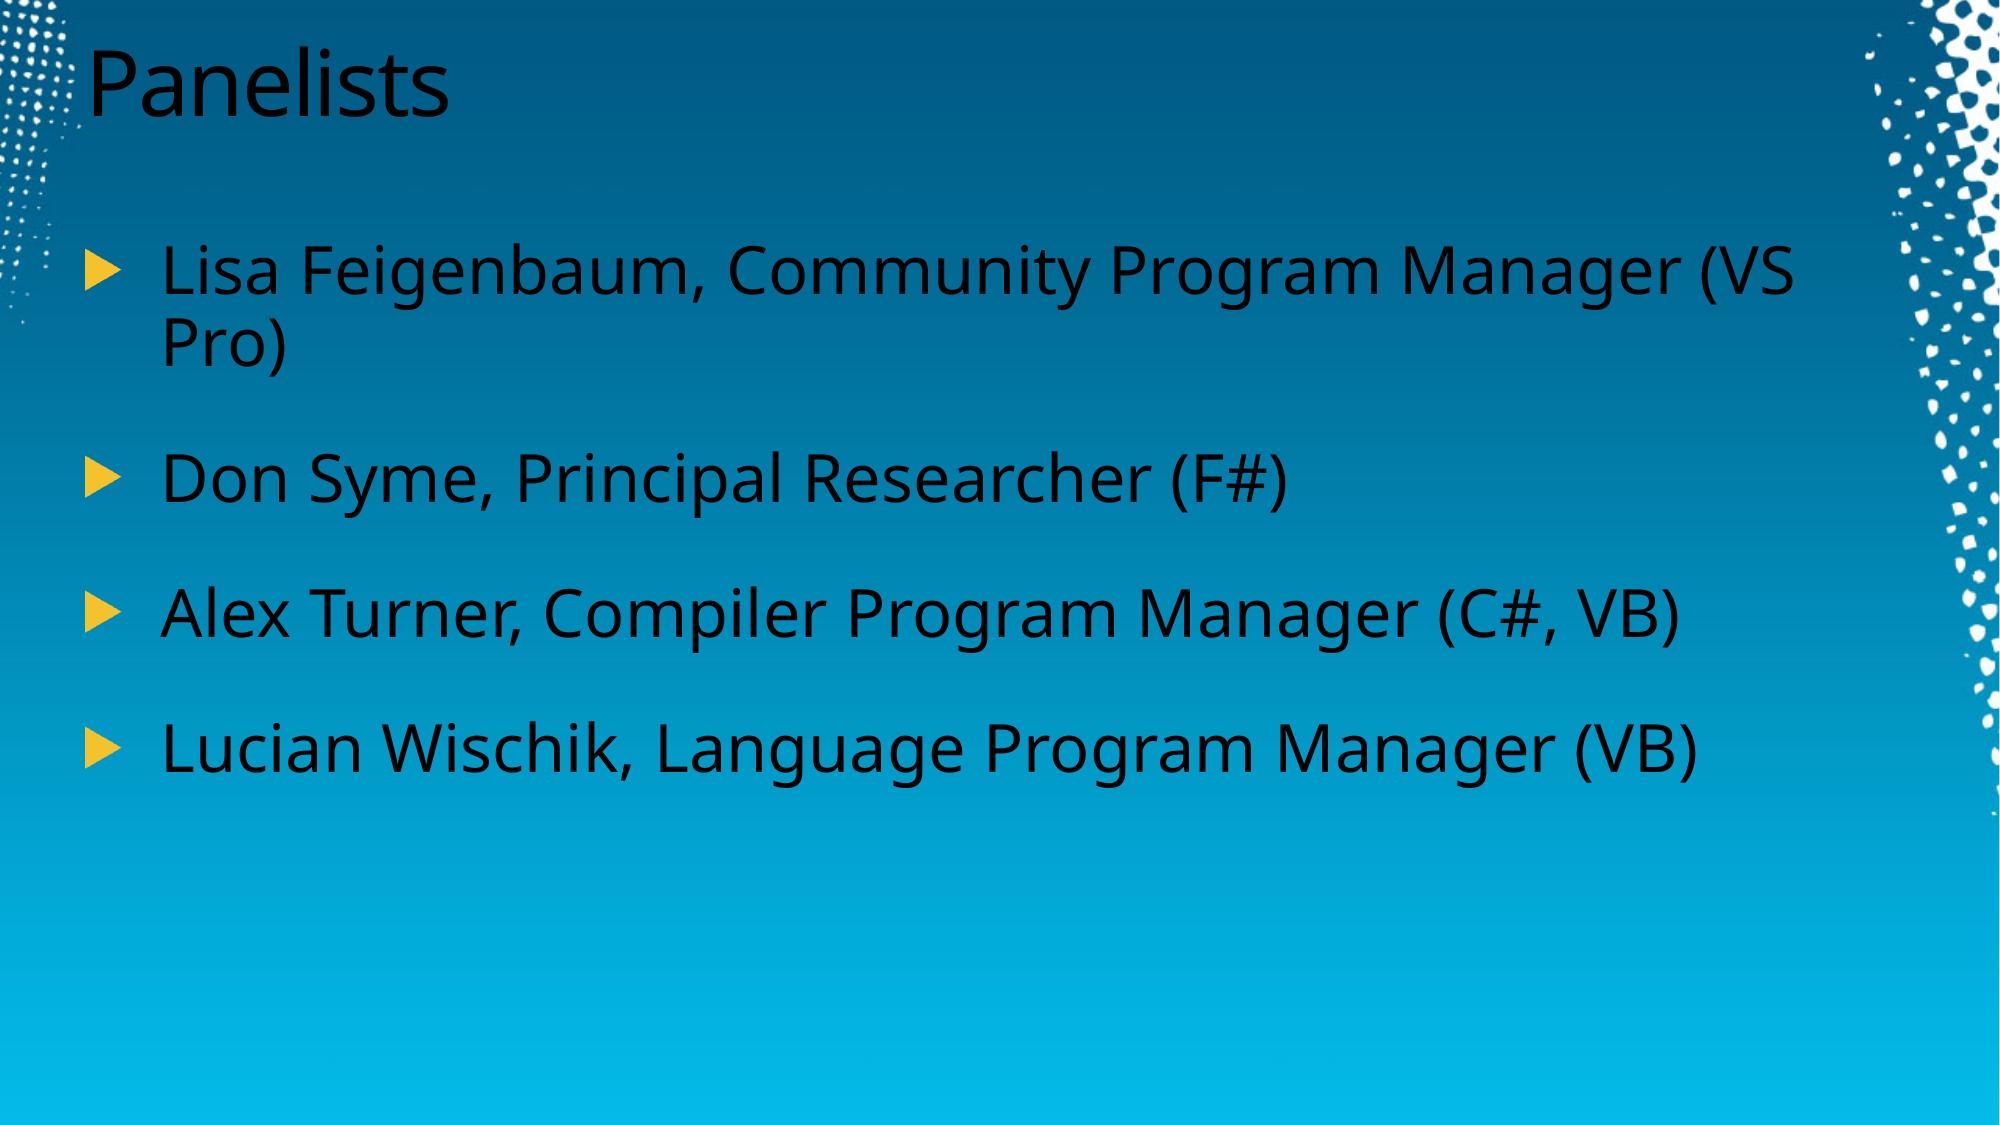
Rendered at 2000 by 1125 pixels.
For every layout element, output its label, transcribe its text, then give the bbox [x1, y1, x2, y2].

picture [1963, 535, 1977, 550]
picture [1037, 737, 1048, 742]
picture [1972, 312, 1985, 322]
picture [1981, 604, 2000, 620]
picture [202, 738, 222, 771]
picture [1958, 445, 1968, 460]
picture [1984, 349, 1992, 357]
picture [56, 47, 64, 55]
picture [1991, 747, 2000, 765]
picture [1982, 714, 1993, 729]
picture [1955, 246, 1965, 256]
picture [47, 0, 57, 10]
picture [1946, 155, 1961, 167]
picture [1921, 0, 1934, 8]
picture [55, 62, 62, 69]
picture [9, 84, 15, 91]
list Lisa Feigenbaum, Community Program Manager (VS Pro) Don Syme, Principal Researcher (F#) Alex Turner, Compiler Program Manager (C#, VB) Lucian Wischik, Language Program Manager (VB) [85, 237, 1914, 729]
picture [733, 737, 761, 771]
picture [86, 592, 119, 631]
picture [1952, 502, 1967, 516]
picture [1963, 335, 1972, 344]
picture [1417, 737, 1444, 771]
picture [1145, 737, 1156, 742]
picture [1456, 737, 1485, 787]
picture [1497, 737, 1525, 771]
picture [1945, 213, 1955, 220]
picture [1287, 729, 1327, 771]
picture [1994, 382, 2000, 391]
picture [1963, 278, 1976, 291]
picture [1973, 368, 1982, 380]
picture [1914, 308, 1929, 326]
picture [1983, 404, 1992, 414]
picture [497, 737, 520, 771]
picture [10, 69, 17, 78]
picture [1229, 737, 1250, 771]
picture [30, 14, 40, 23]
picture [1095, 737, 1124, 787]
picture [3, 10, 11, 18]
picture [772, 737, 801, 787]
picture [662, 729, 686, 771]
picture [0, 155, 5, 163]
picture [17, 129, 23, 136]
picture [1960, 392, 1970, 403]
picture [34, 101, 43, 111]
picture [18, 0, 29, 6]
picture [1054, 737, 1084, 771]
picture [289, 737, 316, 771]
picture [1988, 691, 2000, 709]
picture [29, 27, 38, 38]
picture [590, 729, 615, 771]
picture [815, 738, 835, 771]
picture [1889, 152, 1901, 166]
picture [1379, 737, 1407, 771]
picture [224, 738, 229, 771]
picture [54, 76, 60, 83]
picture [1914, 274, 1920, 291]
picture [1925, 87, 1941, 99]
picture [86, 250, 119, 289]
picture [0, 40, 9, 45]
picture [1988, 547, 2000, 561]
picture [1970, 426, 1980, 436]
picture [385, 729, 439, 771]
picture [26, 57, 34, 68]
picture [1915, 109, 1924, 119]
picture [241, 737, 264, 771]
picture [24, 72, 32, 79]
picture [58, 32, 66, 41]
picture [1536, 738, 1541, 771]
picture [1201, 737, 1229, 771]
picture [1935, 0, 2000, 306]
picture [1911, 223, 1918, 230]
picture [28, 42, 36, 53]
picture [1938, 122, 1950, 133]
picture [1683, 729, 1694, 781]
picture [1946, 525, 1956, 533]
picture [1930, 291, 1941, 297]
picture [330, 737, 358, 771]
picture [1992, 438, 2000, 448]
picture [38, 74, 47, 80]
picture [6, 97, 12, 105]
picture [1953, 301, 1962, 312]
picture [1941, 324, 1952, 332]
picture [623, 766, 629, 779]
picture [86, 457, 119, 496]
picture [837, 738, 842, 771]
picture [1161, 737, 1188, 771]
picture [1990, 492, 2000, 505]
picture [11, 55, 21, 64]
picture [1963, 589, 1976, 607]
picture [42, 31, 53, 39]
picture [465, 737, 488, 771]
picture [933, 737, 961, 771]
picture [1932, 235, 1943, 241]
picture [33, 116, 40, 124]
picture [1957, 187, 1971, 200]
picture [1928, 399, 1939, 415]
picture [1942, 269, 1953, 276]
picture [1922, 200, 1934, 207]
picture [33, 88, 42, 97]
picture [1991, 637, 2000, 652]
picture [1929, 27, 1945, 45]
picture [168, 729, 192, 771]
picture [1942, 465, 1958, 483]
picture [16, 22, 23, 34]
picture [1955, 557, 1965, 573]
picture [1978, 517, 1987, 527]
picture [991, 729, 1019, 771]
picture [1935, 379, 1948, 391]
picture [1972, 570, 1986, 583]
picture [1980, 460, 1987, 469]
picture [43, 42, 49, 53]
picture [1919, 367, 1930, 378]
picture [1926, 344, 1939, 358]
picture [853, 737, 880, 771]
picture [892, 737, 921, 787]
picture [1935, 431, 1946, 449]
picture [531, 729, 559, 771]
picture [31, 131, 37, 138]
picture [1920, 257, 1932, 264]
picture [1950, 359, 1960, 366]
picture [16, 143, 21, 151]
picture [1339, 737, 1366, 771]
picture [1935, 177, 1945, 189]
picture [18, 13, 26, 19]
picture [86, 728, 119, 767]
picture [1995, 582, 2000, 595]
picture [1993, 321, 2000, 339]
picture [1663, 729, 1671, 745]
picture [1974, 683, 1985, 694]
title Panelists [85, 37, 1914, 138]
picture [1968, 481, 1978, 492]
picture [1948, 413, 1958, 424]
picture [1892, 212, 1902, 216]
picture [1597, 729, 1631, 771]
picture [1979, 657, 1995, 676]
picture [0, 24, 9, 33]
picture [13, 41, 25, 49]
picture [1898, 188, 1912, 198]
picture [1925, 141, 1935, 155]
picture [1543, 737, 1554, 742]
picture [41, 59, 48, 67]
picture [45, 16, 55, 24]
picture [33, 0, 42, 10]
picture [1138, 738, 1143, 771]
picture [693, 737, 720, 771]
picture [1642, 729, 1672, 771]
picture [1914, 164, 1923, 177]
picture [1969, 625, 1985, 642]
picture [1578, 729, 1589, 781]
picture [1030, 738, 1035, 771]
